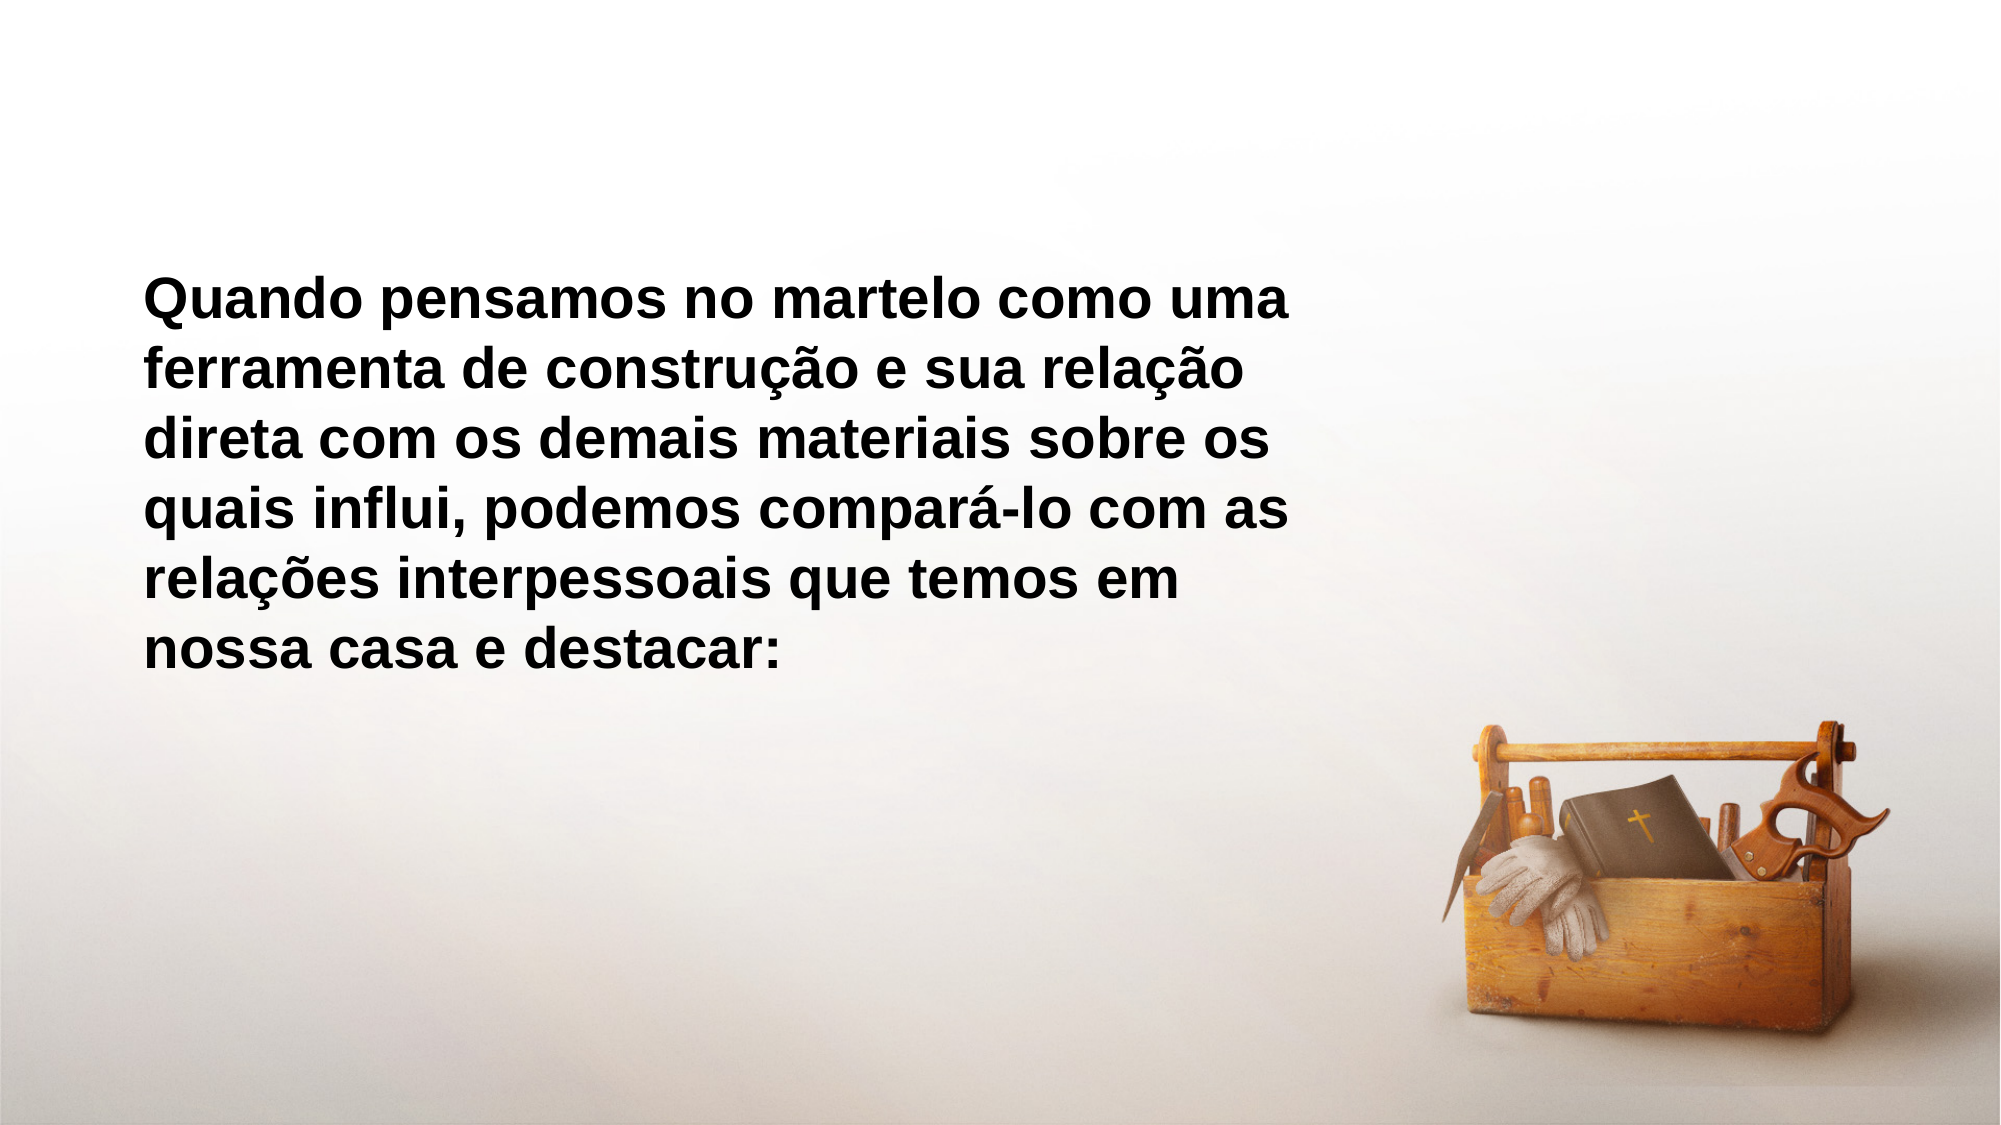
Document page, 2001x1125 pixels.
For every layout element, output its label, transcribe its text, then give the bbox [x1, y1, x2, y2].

picture [0, 0, 2001, 1125]
text_box Quando pensamos no martelo como uma ferramenta de construção e sua relação direta com os demais materiais sobre os quais influi, podemos compará-lo com as relações interpessoais que temos em nossa casa e destacar: [129, 252, 1307, 688]
